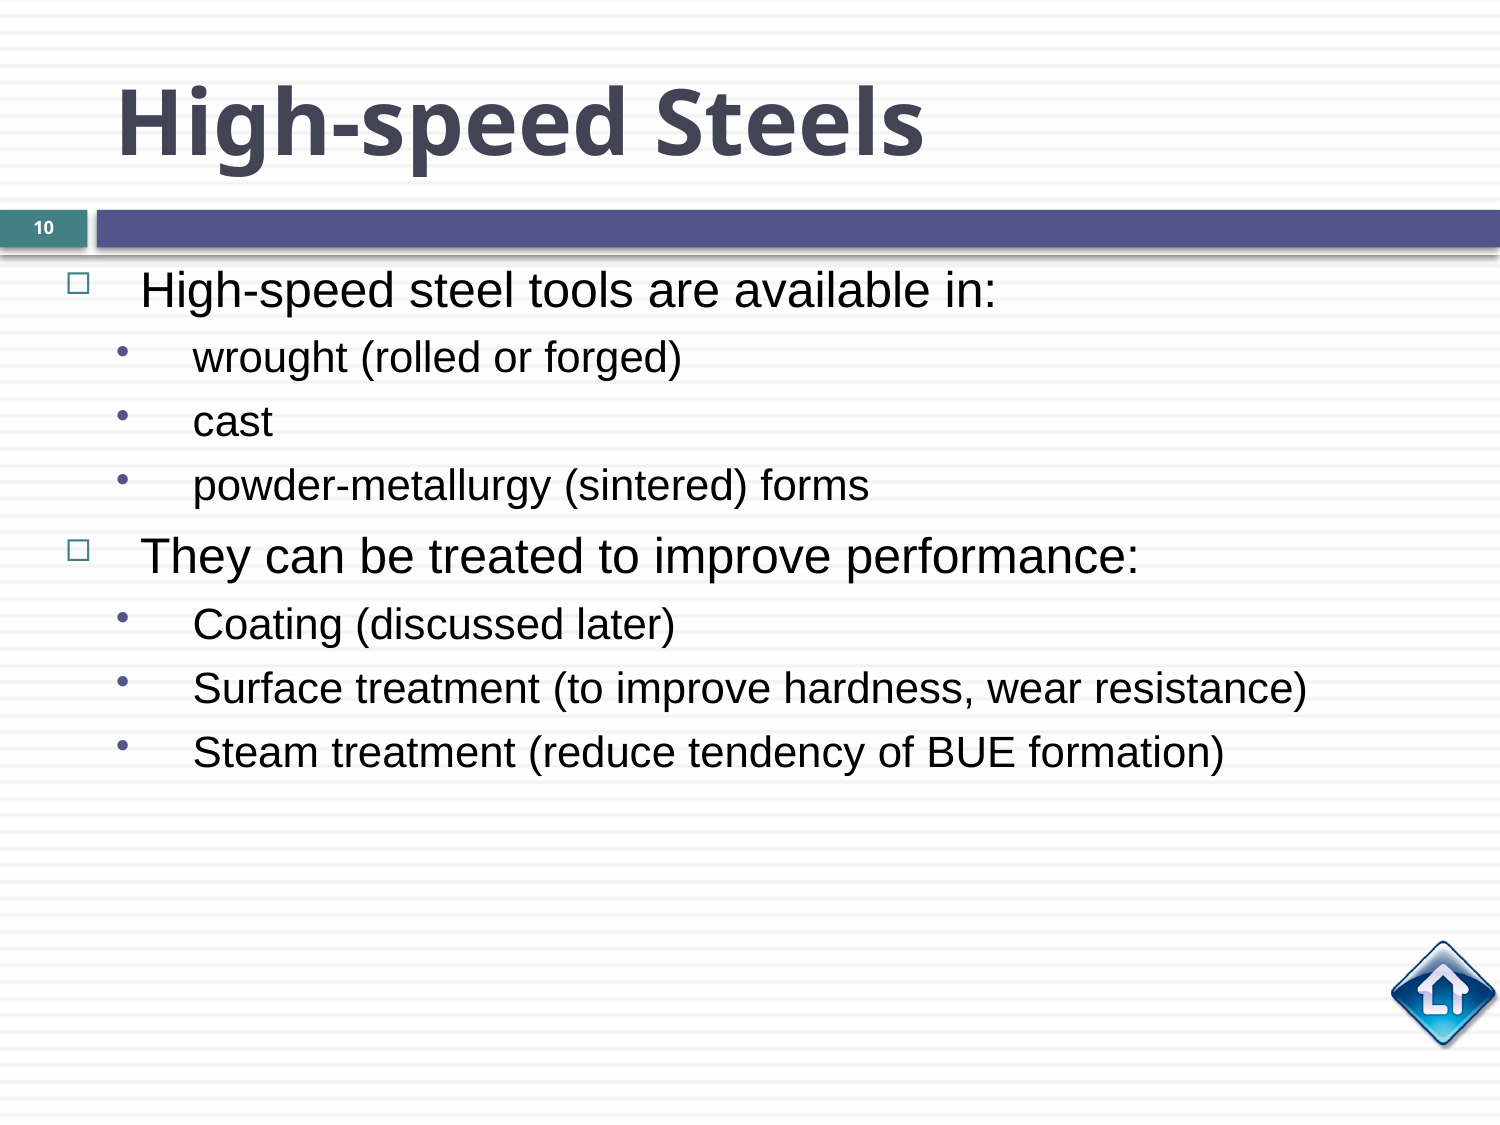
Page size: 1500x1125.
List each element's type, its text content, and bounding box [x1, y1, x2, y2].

slide_number 10 [0, 208, 88, 249]
title High-speed Steels [99, 37, 1438, 200]
picture [1387, 937, 1500, 1051]
list High-speed steel tools are available in: wrought (rolled or forged) cast powder-metallurgy (sintered) forms They can be treated to improve performance: Coating (discussed later) Surface treatment (to improve hardness, wear resistance) Steam treatment (reduce tendency of BUE formation) [50, 249, 1500, 1125]
